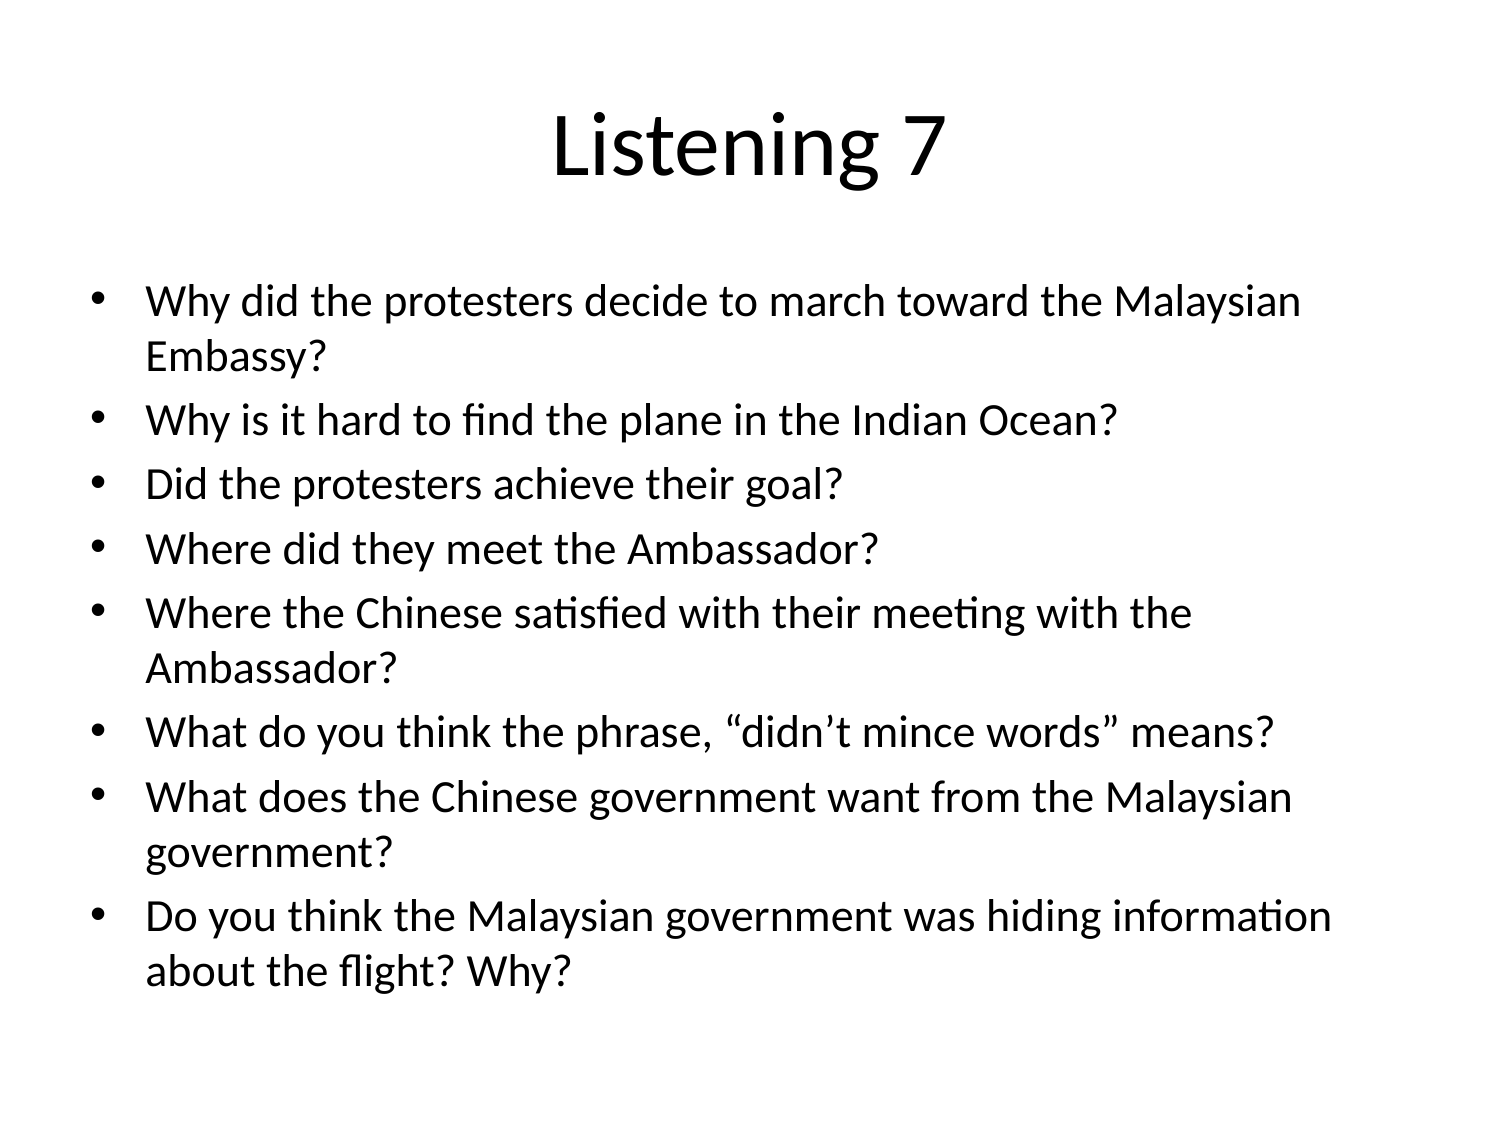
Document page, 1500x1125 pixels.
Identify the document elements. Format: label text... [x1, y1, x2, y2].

list Why did the protesters decide to march toward the Malaysian Embassy? Why is it hard to find the plane in the Indian Ocean? Did the protesters achieve their goal? Where did they meet the Ambassador? Where the Chinese satisfied with their meeting with the Ambassador? What do you think the phrase, “didn’t mince words” means? What does the Chinese government want from the Malaysian government? Do you think the Malaysian government was hiding information about the flight? Why? [75, 262, 1425, 1005]
title Listening 7 [75, 45, 1425, 233]
